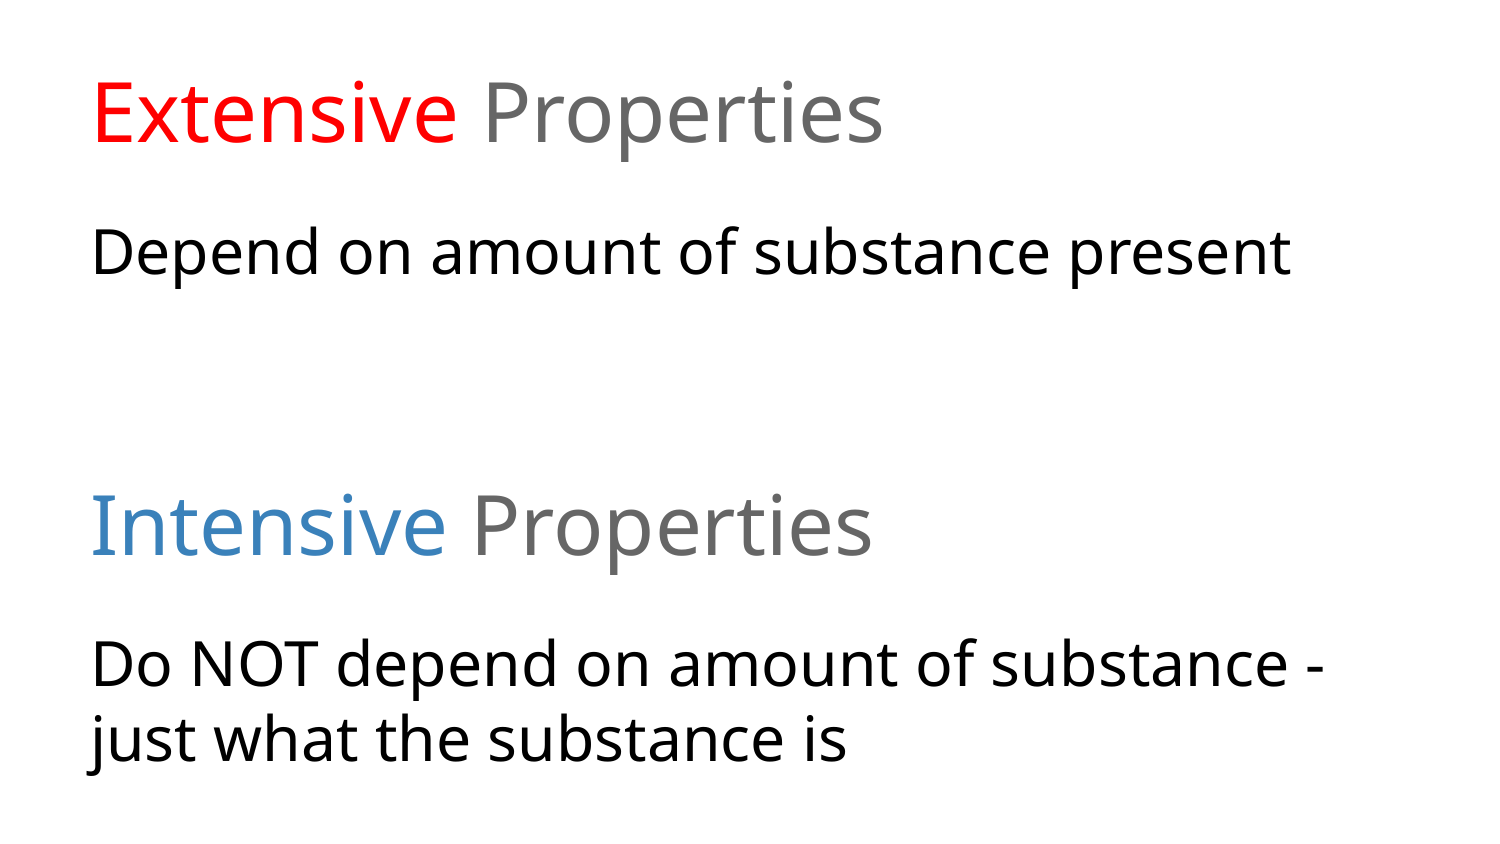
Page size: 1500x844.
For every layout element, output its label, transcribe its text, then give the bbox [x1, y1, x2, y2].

list Depend on amount of substance present [75, 196, 1425, 410]
title Extensive Properties [75, 33, 1425, 175]
list Do NOT depend on amount of substance - just what the substance is [75, 609, 1425, 823]
title Intensive Properties [75, 446, 1425, 587]
